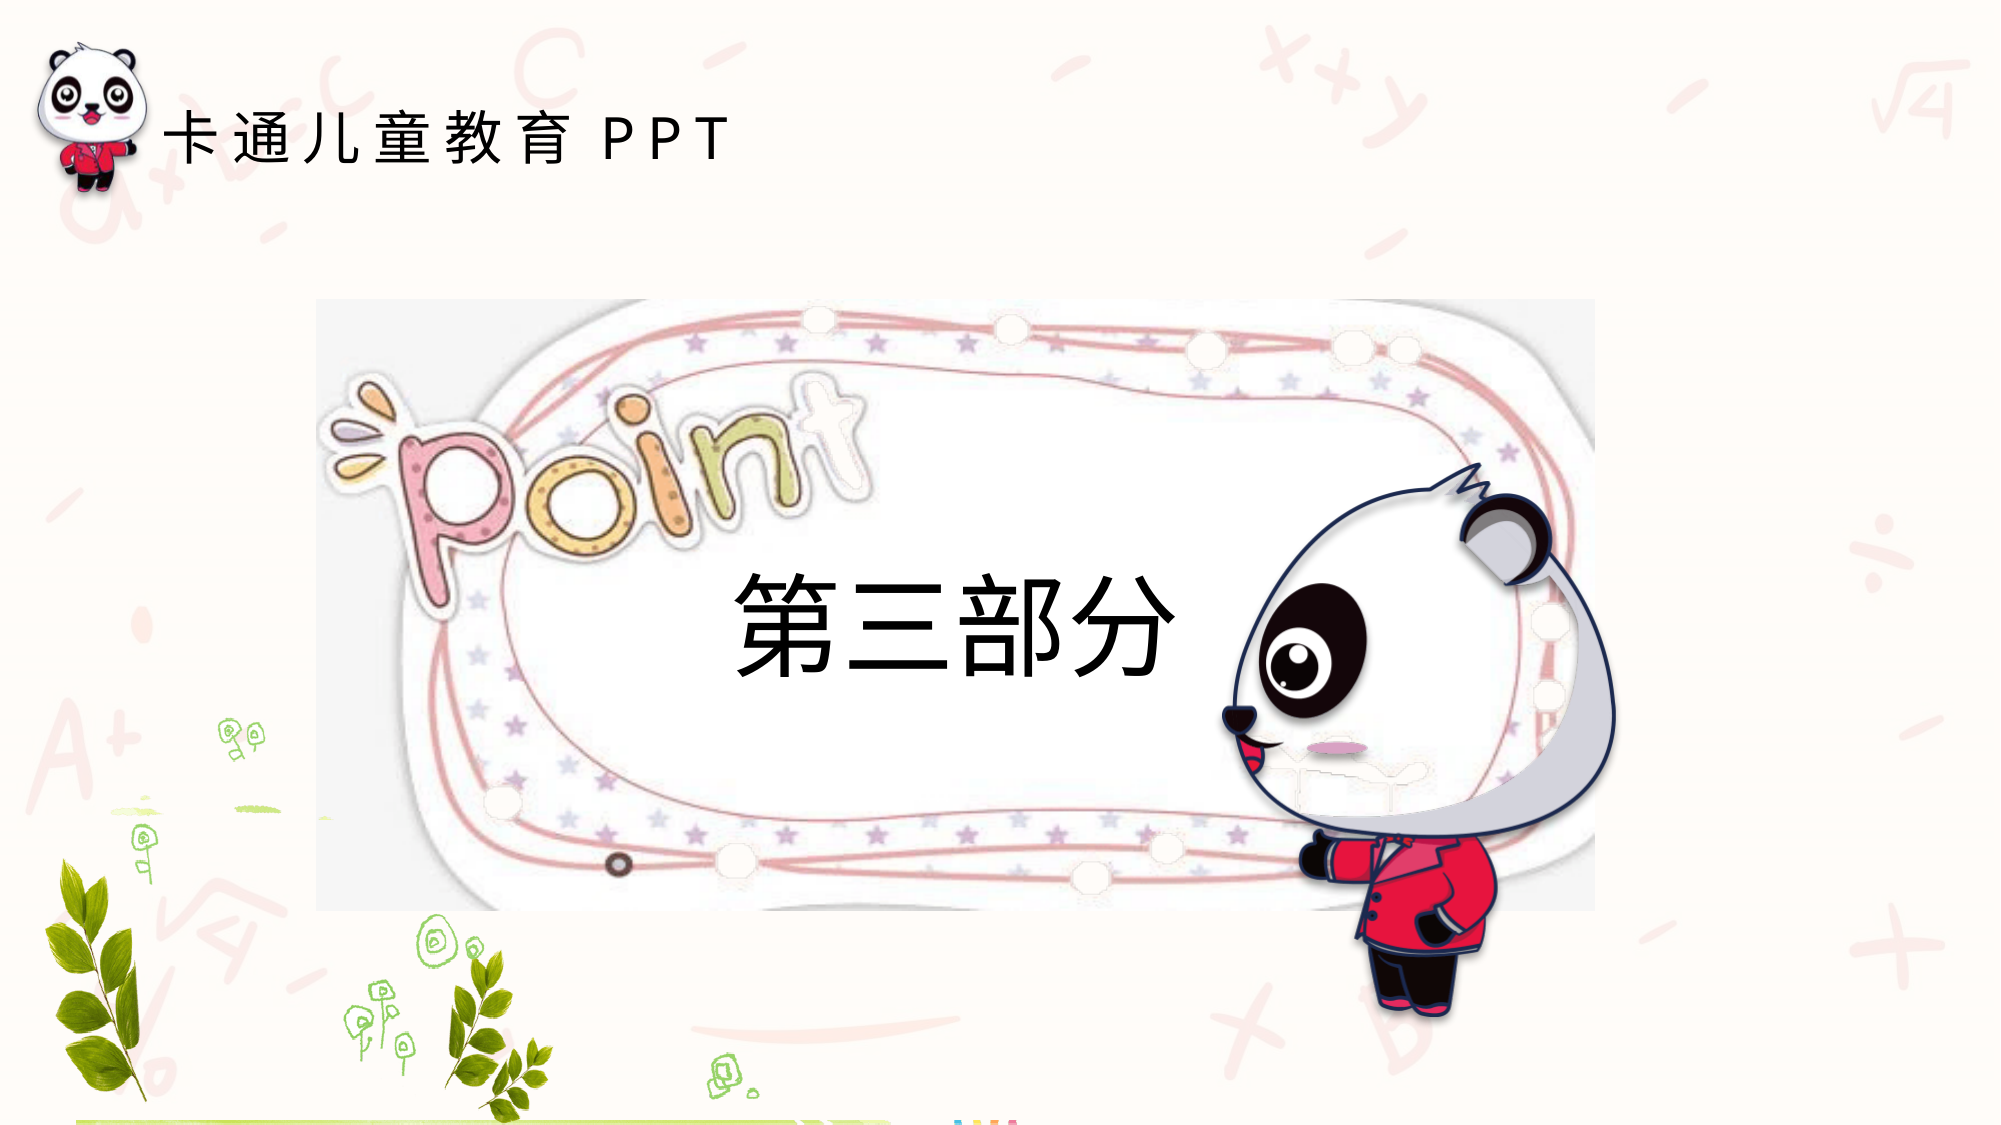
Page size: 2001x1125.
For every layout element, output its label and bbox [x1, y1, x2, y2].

picture [0, 705, 1039, 1125]
text_box [315, 299, 1638, 1017]
picture [33, 31, 153, 196]
